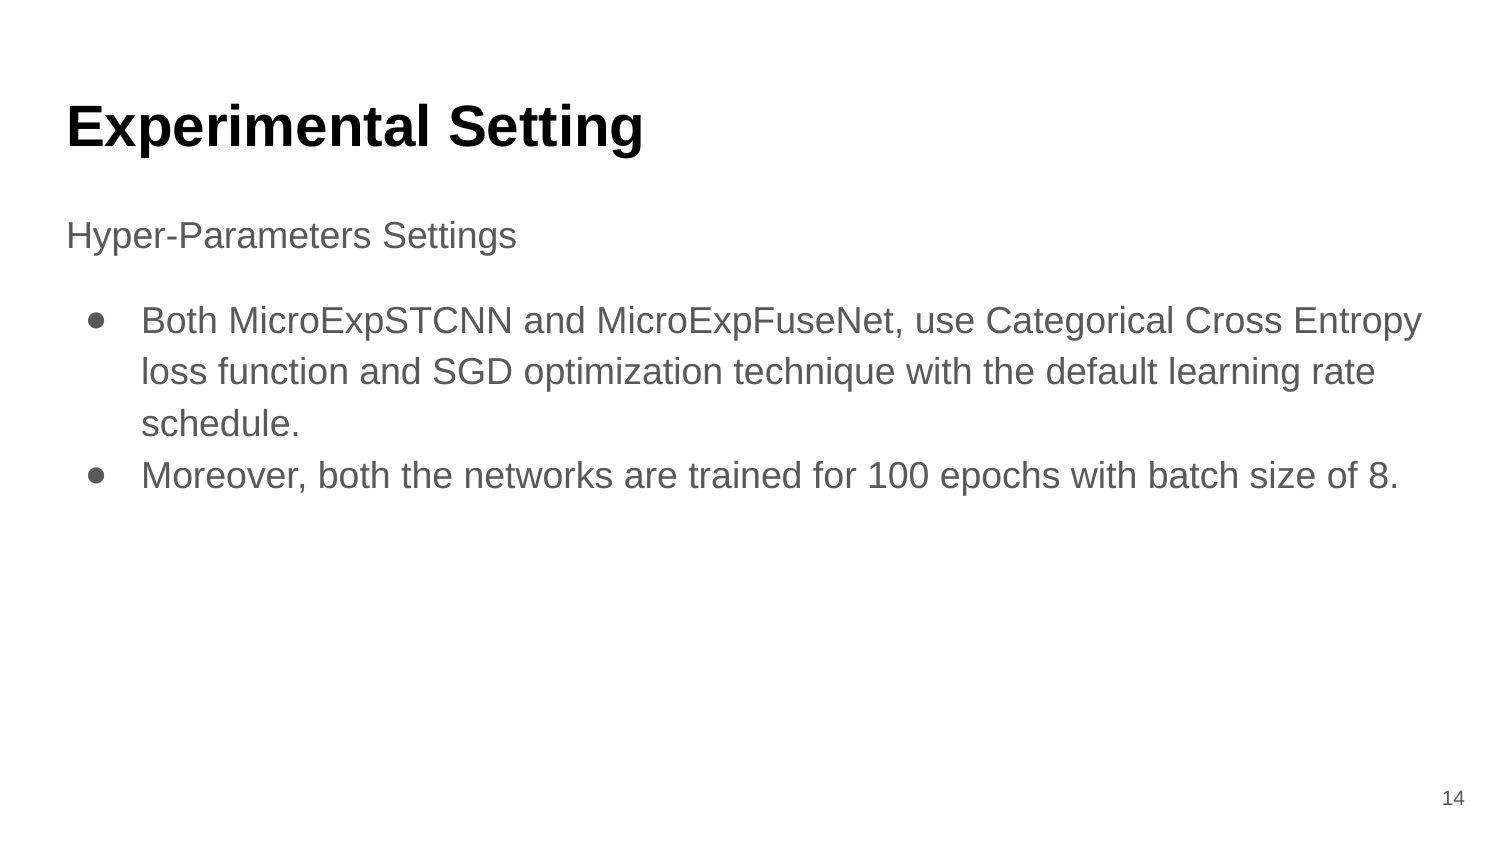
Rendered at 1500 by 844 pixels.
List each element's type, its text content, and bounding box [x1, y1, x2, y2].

list Hyper-Parameters Settings Both MicroExpSTCNN and MicroExpFuseNet, use Categorical Cross Entropy loss function and SGD optimization technique with the default learning rate schedule. Moreover, both the networks are trained for 100 epochs with batch size of 8. [51, 189, 1449, 750]
title Experimental Setting [51, 72, 1449, 167]
slide_number ‹#› [1389, 764, 1480, 830]
